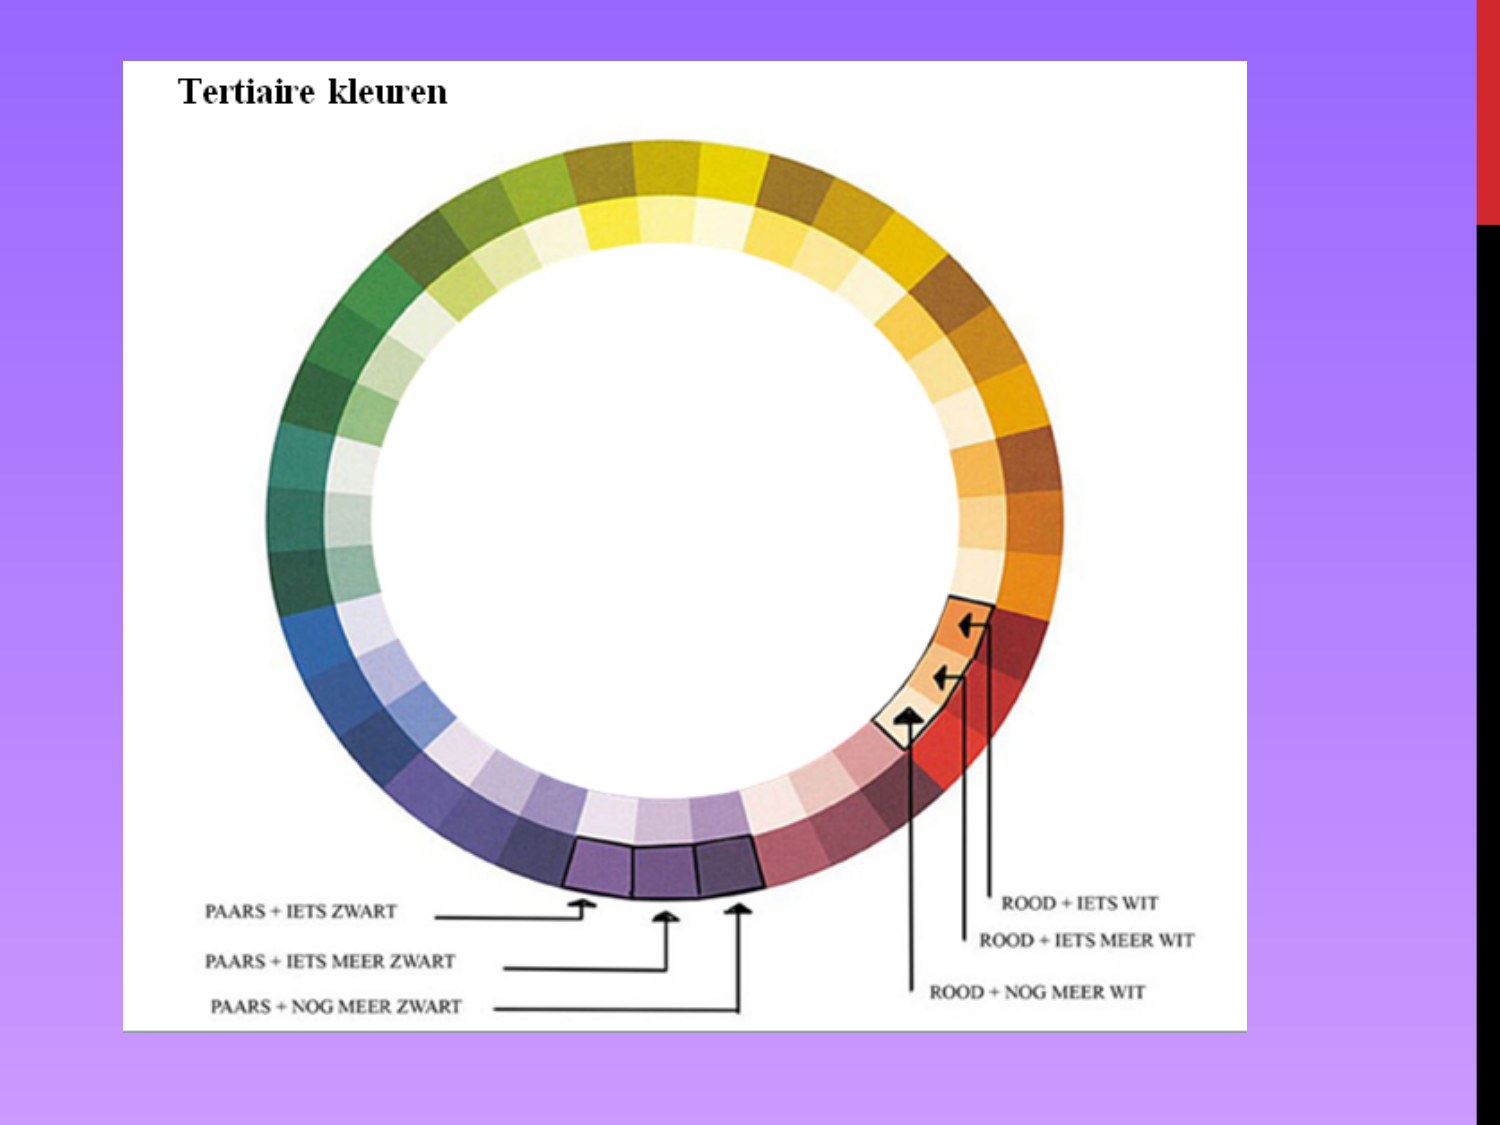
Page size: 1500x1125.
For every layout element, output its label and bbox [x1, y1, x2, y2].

picture [123, 60, 1247, 1034]
